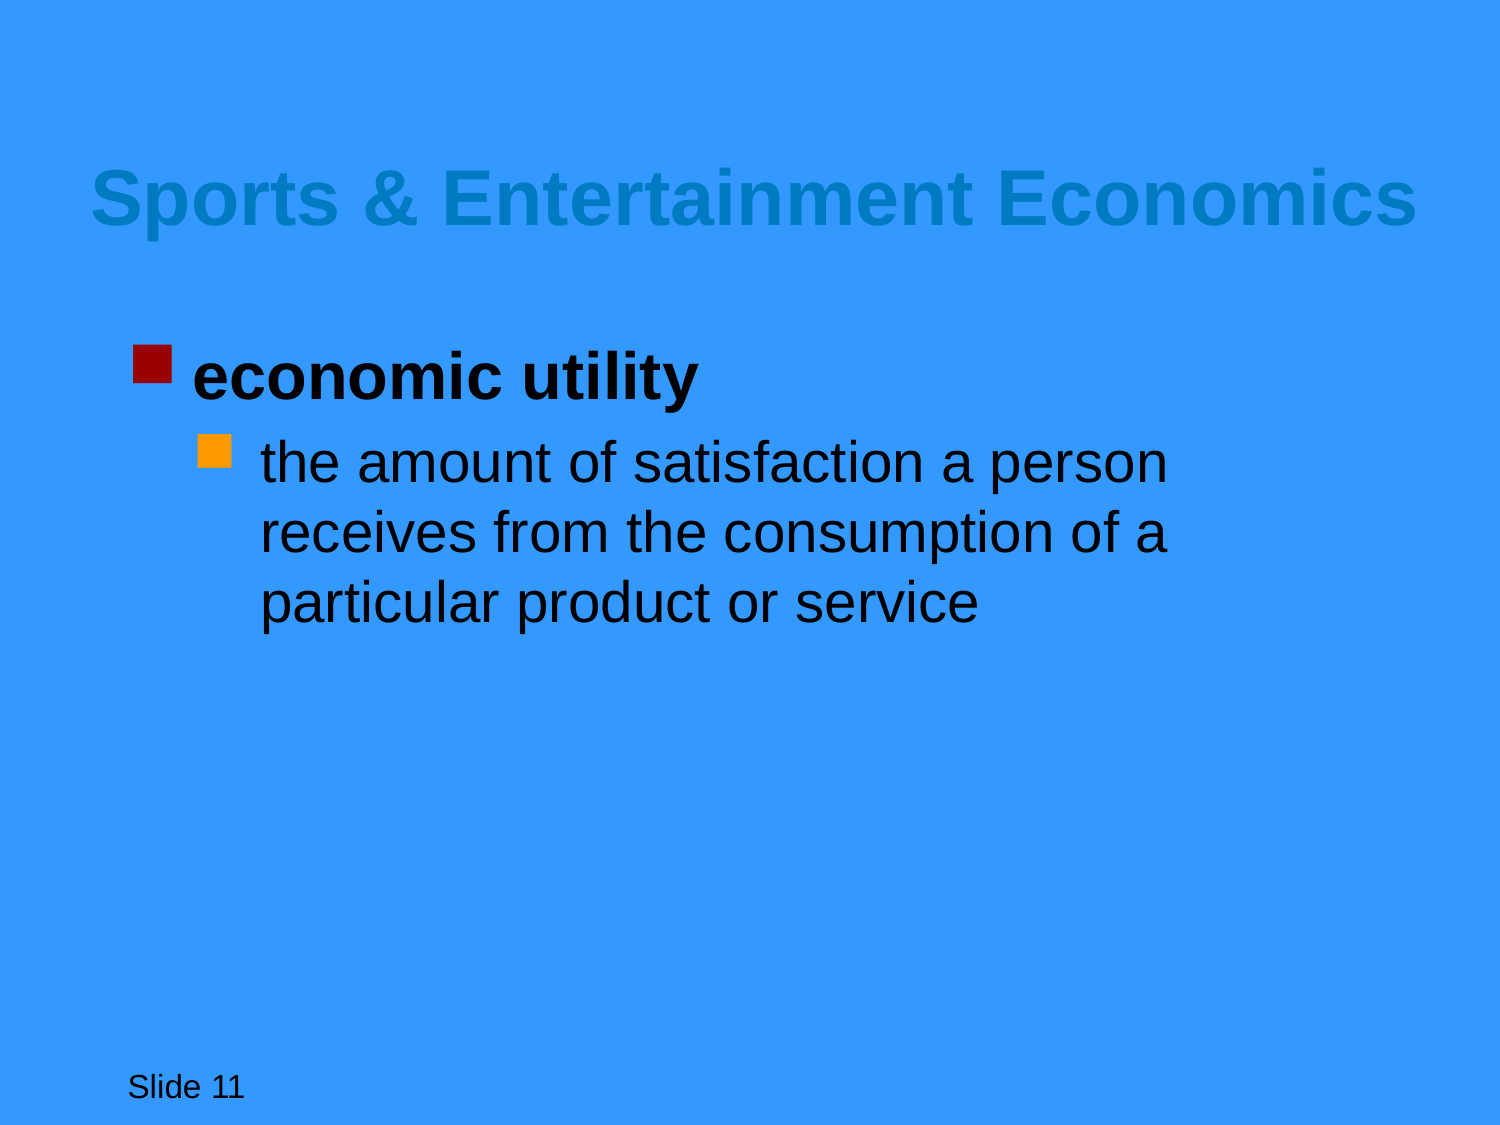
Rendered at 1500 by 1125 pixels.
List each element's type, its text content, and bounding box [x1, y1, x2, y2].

list economic utility the amount of satisfaction a person receives from the consumption of a particular product or service [112, 324, 1388, 975]
title Sports & Entertainment Economics [75, 99, 1438, 288]
slide_number Slide 11 [112, 1037, 425, 1113]
